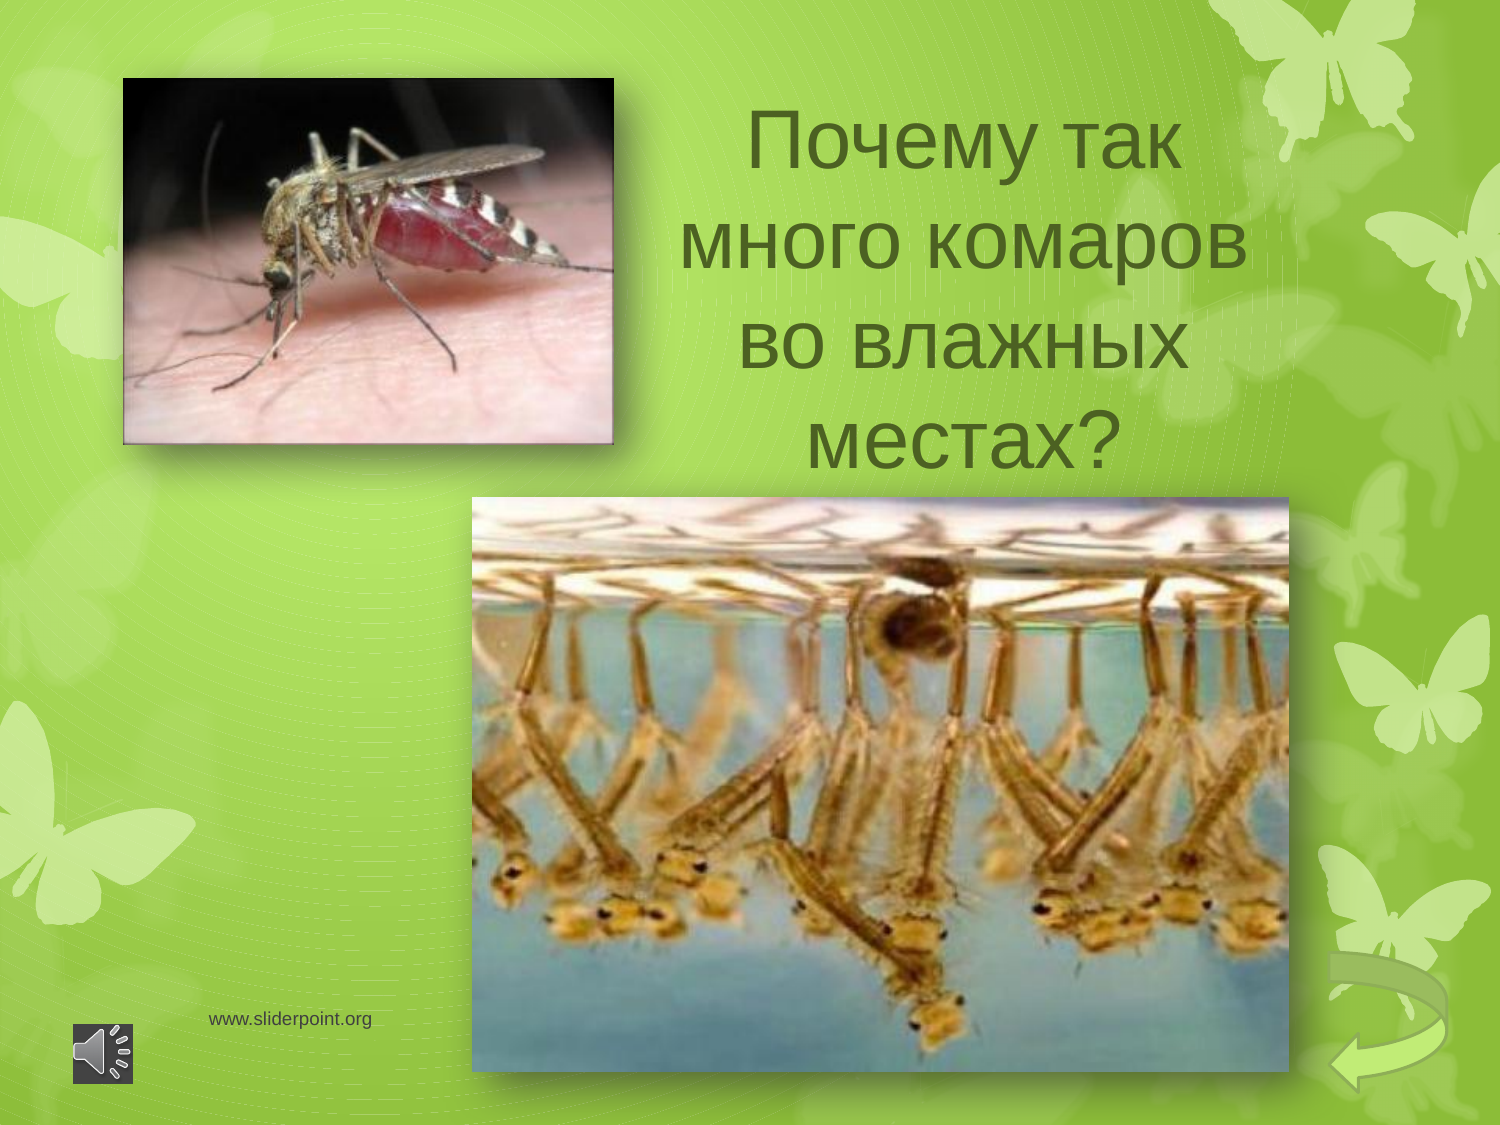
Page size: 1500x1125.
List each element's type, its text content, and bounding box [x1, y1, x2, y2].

text_box Почему так много комаров во влажных местах? [639, 78, 1289, 493]
footer www.sliderpoint.org [193, 976, 462, 1037]
text_box [1327, 950, 1449, 1094]
picture [123, 77, 615, 446]
picture [472, 496, 1290, 1072]
picture [72, 1022, 135, 1086]
